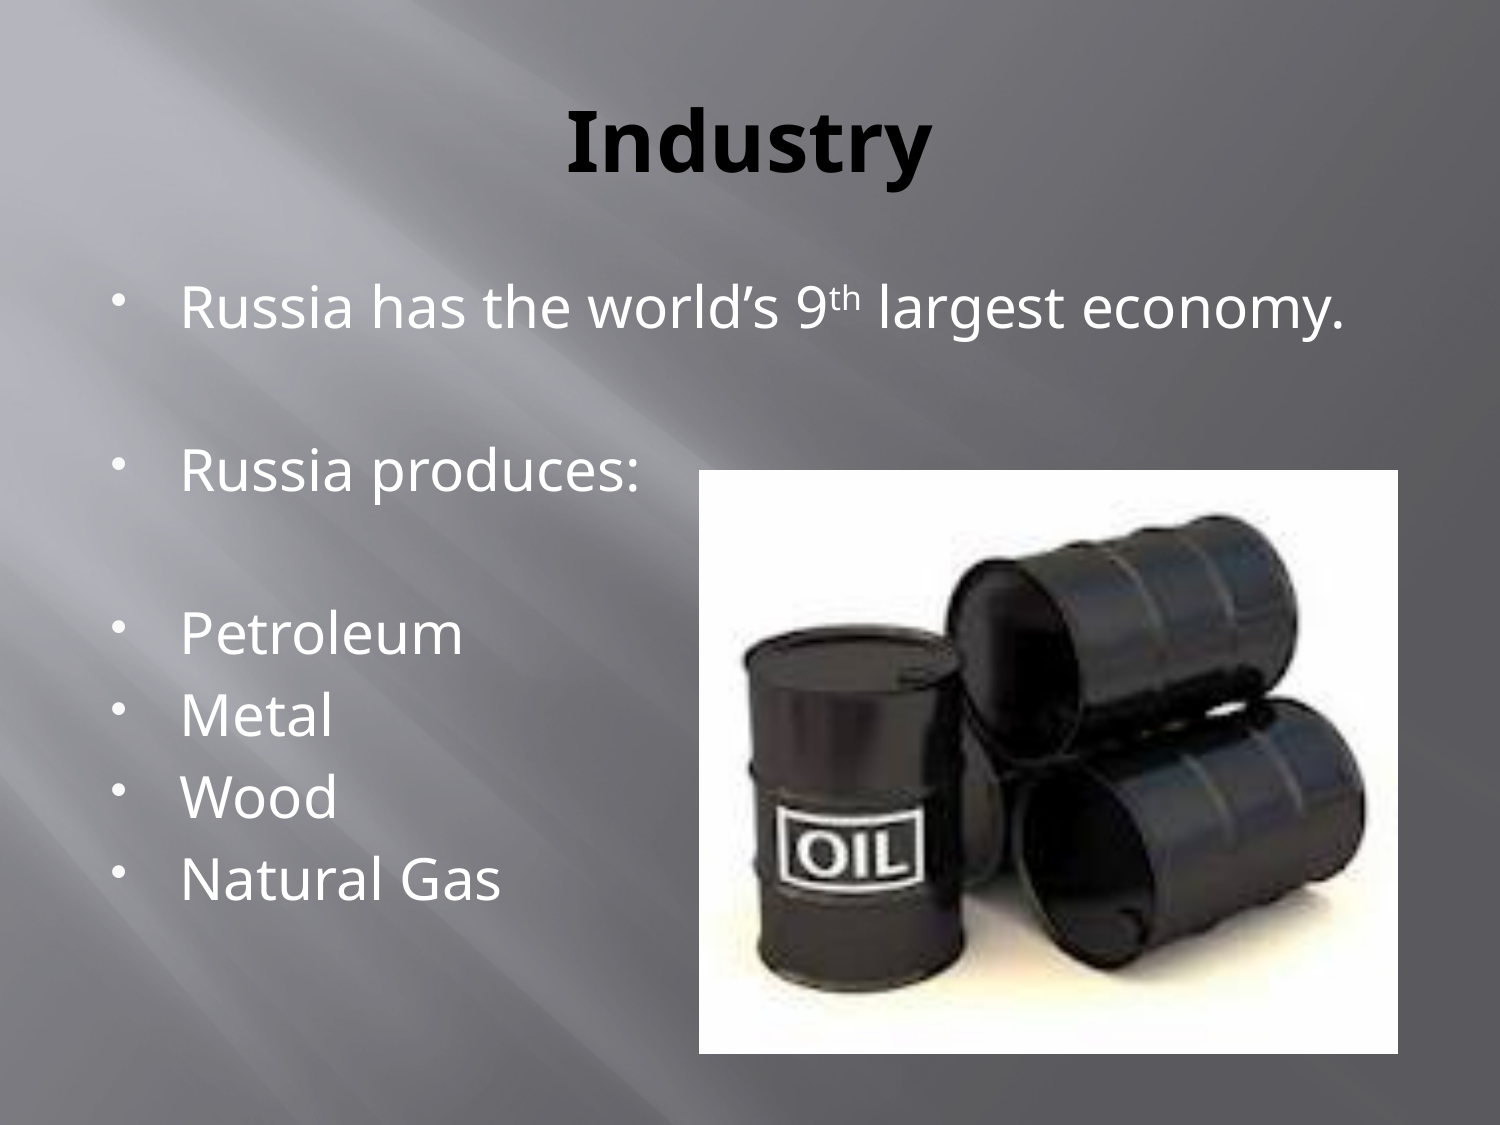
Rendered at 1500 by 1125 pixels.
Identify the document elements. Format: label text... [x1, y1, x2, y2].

title Industry [75, 45, 1425, 233]
picture [699, 470, 1398, 1054]
list Russia has the world’s 9th largest economy. Russia produces: Petroleum Metal Wood Natural Gas [75, 262, 1425, 1035]
